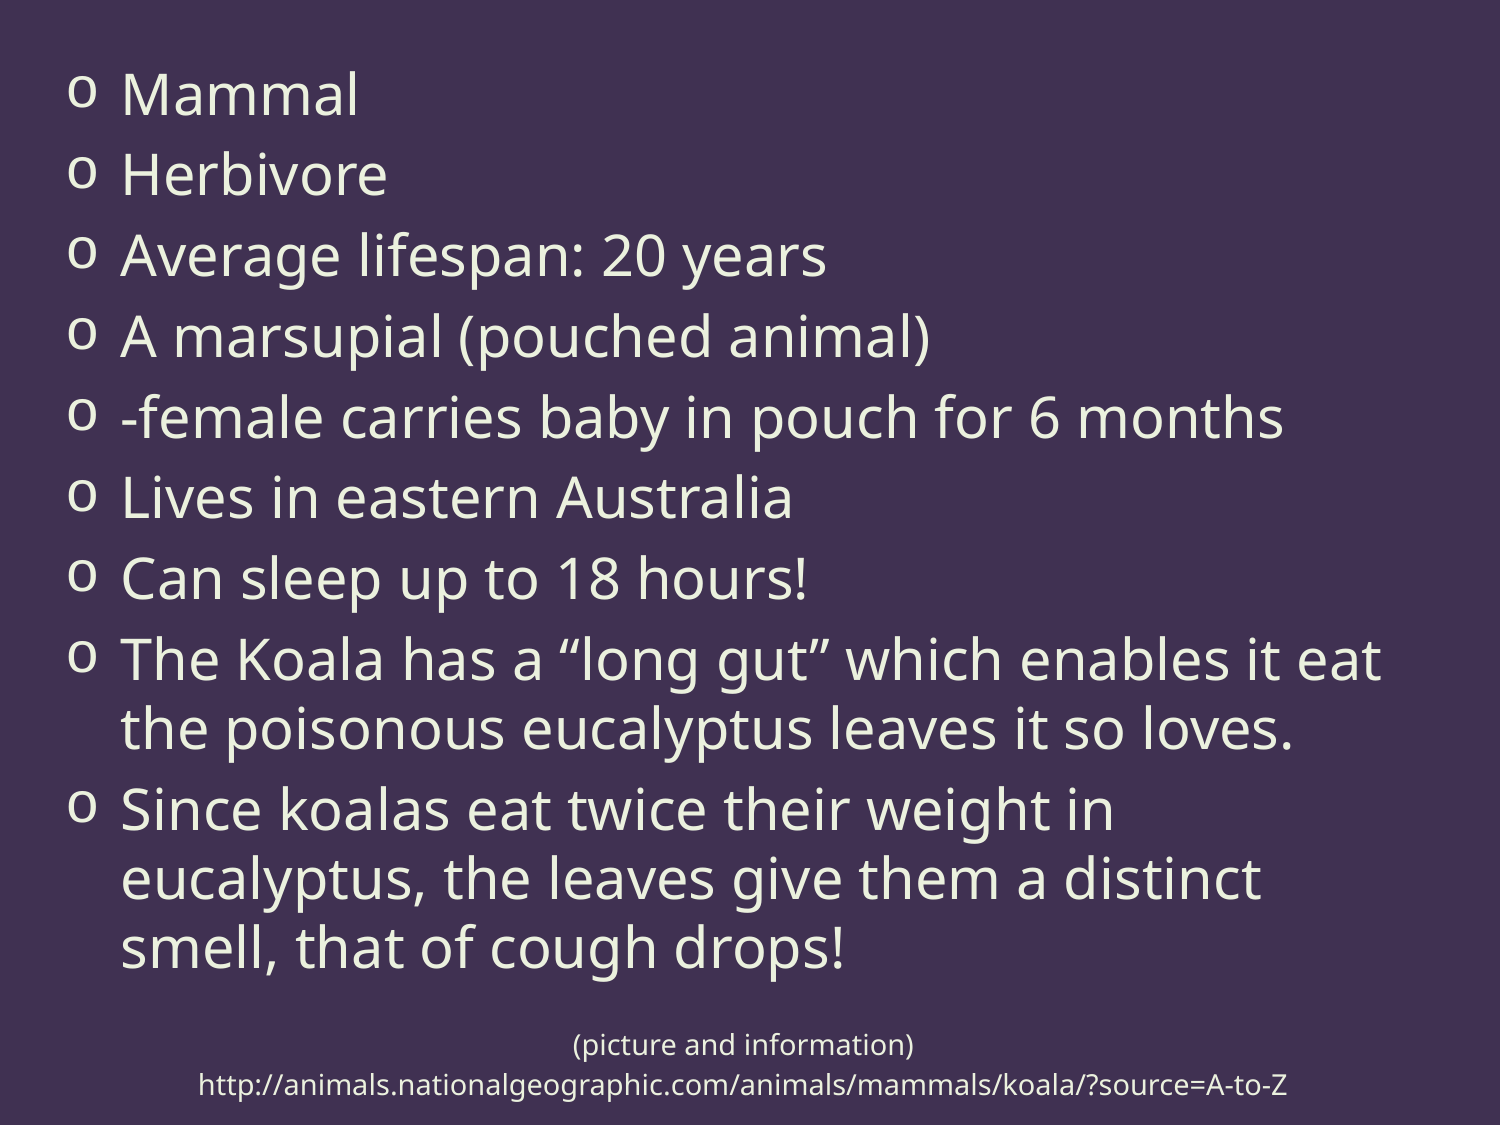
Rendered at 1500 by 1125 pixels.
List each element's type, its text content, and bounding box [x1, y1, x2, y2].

list Mammal Herbivore Average lifespan: 20 years A marsupial (pouched animal) -female carries baby in pouch for 6 months Lives in eastern Australia Can sleep up to 18 hours! The Koala has a “long gut” which enables it eat the poisonous eucalyptus leaves it so loves. Since koalas eat twice their weight in eucalyptus, the leaves give them a distinct smell, that of cough drops! (picture and information) http://animals.nationalgeographic.com/animals/mammals/koala/?source=A-to-Z [50, 50, 1438, 1113]
